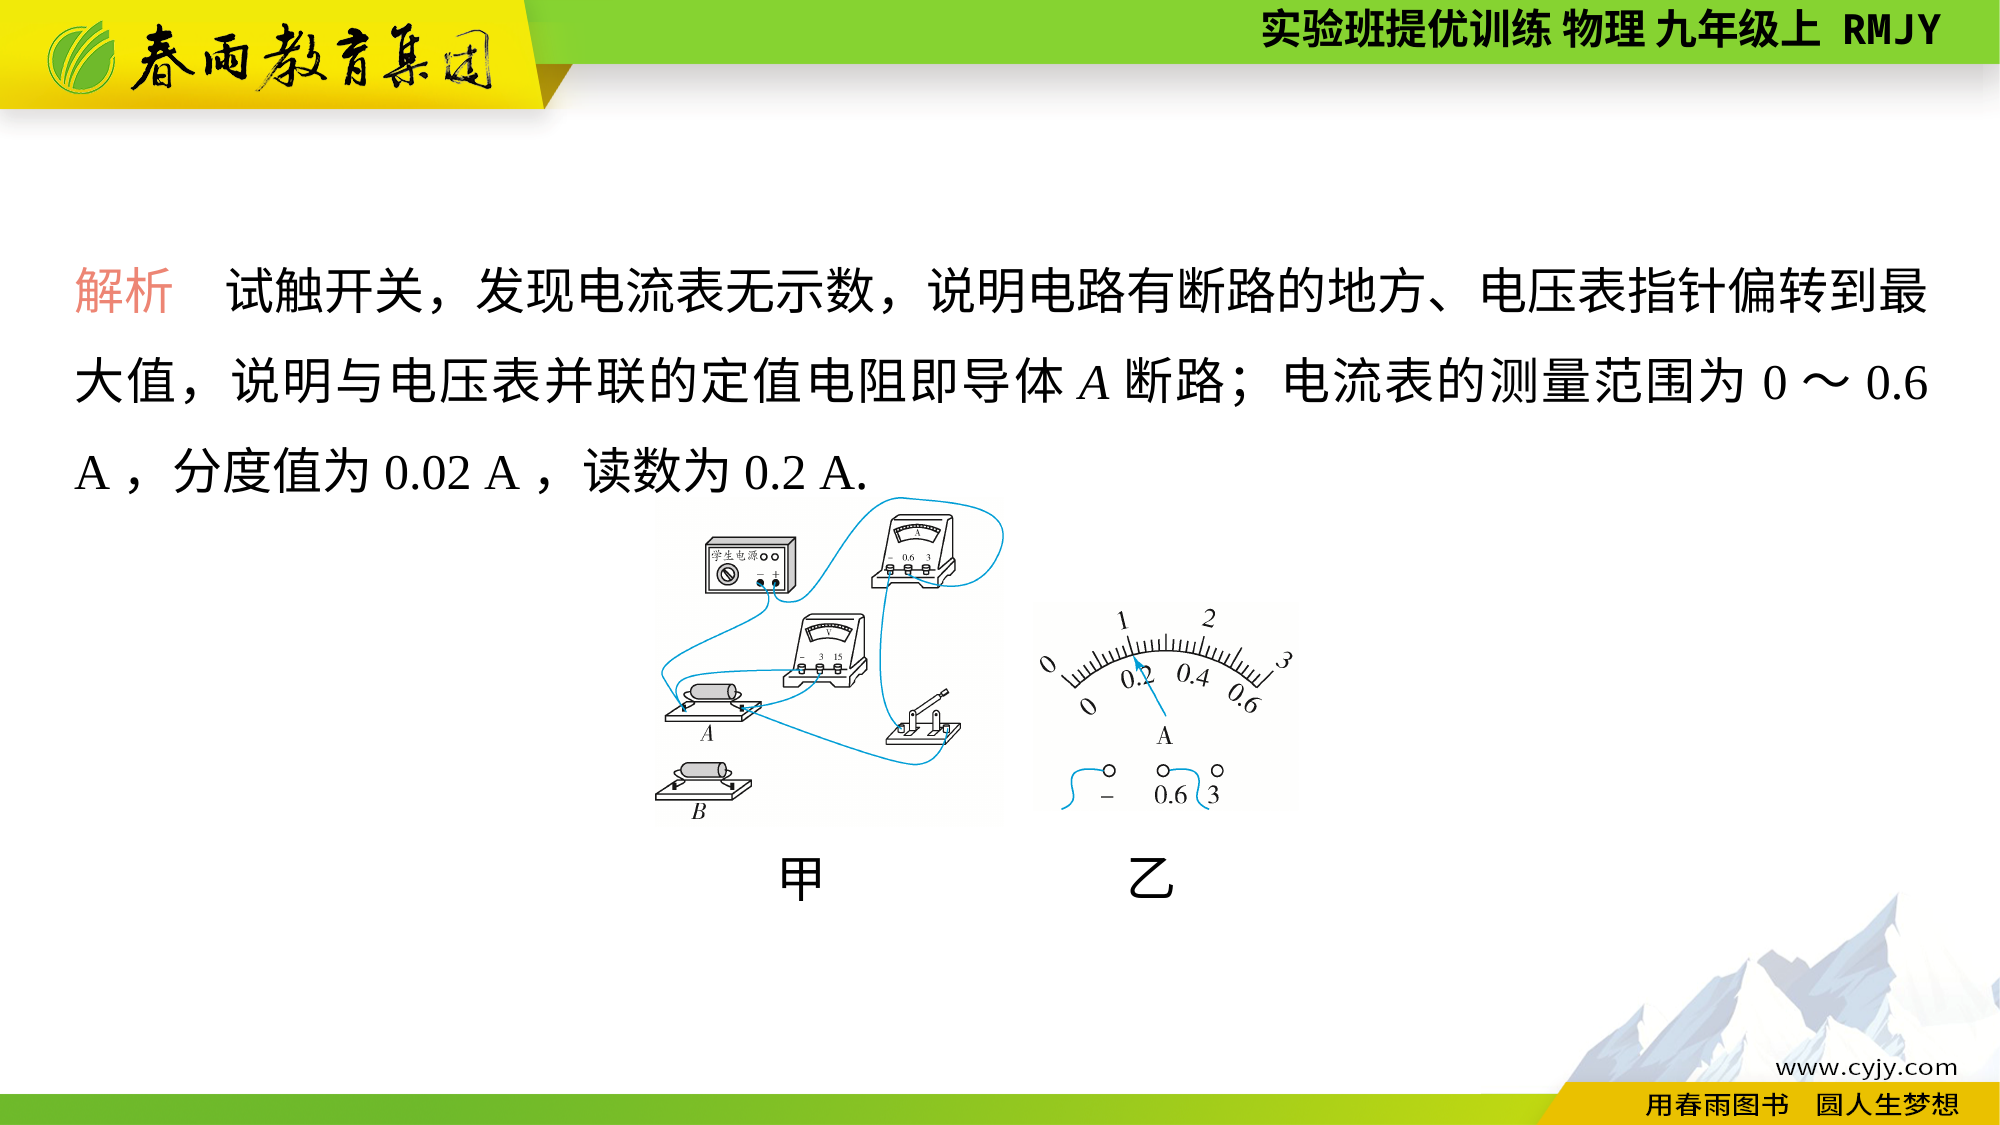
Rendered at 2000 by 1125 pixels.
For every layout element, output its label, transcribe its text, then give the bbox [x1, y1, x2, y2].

text_box 甲 [762, 836, 842, 916]
list 解析 试触开关，发现电流表无示数，说明电路有断路的地方、电压表指针偏转到最大值，说明与电压表并联的定值电阻即导体A断路；电流表的测量范围为0～0.6 A，分度值为0.02 A，读数为0.2 A. [59, 222, 1944, 499]
text_box 乙 [1111, 819, 1192, 915]
picture [0, 0, 2000, 1125]
